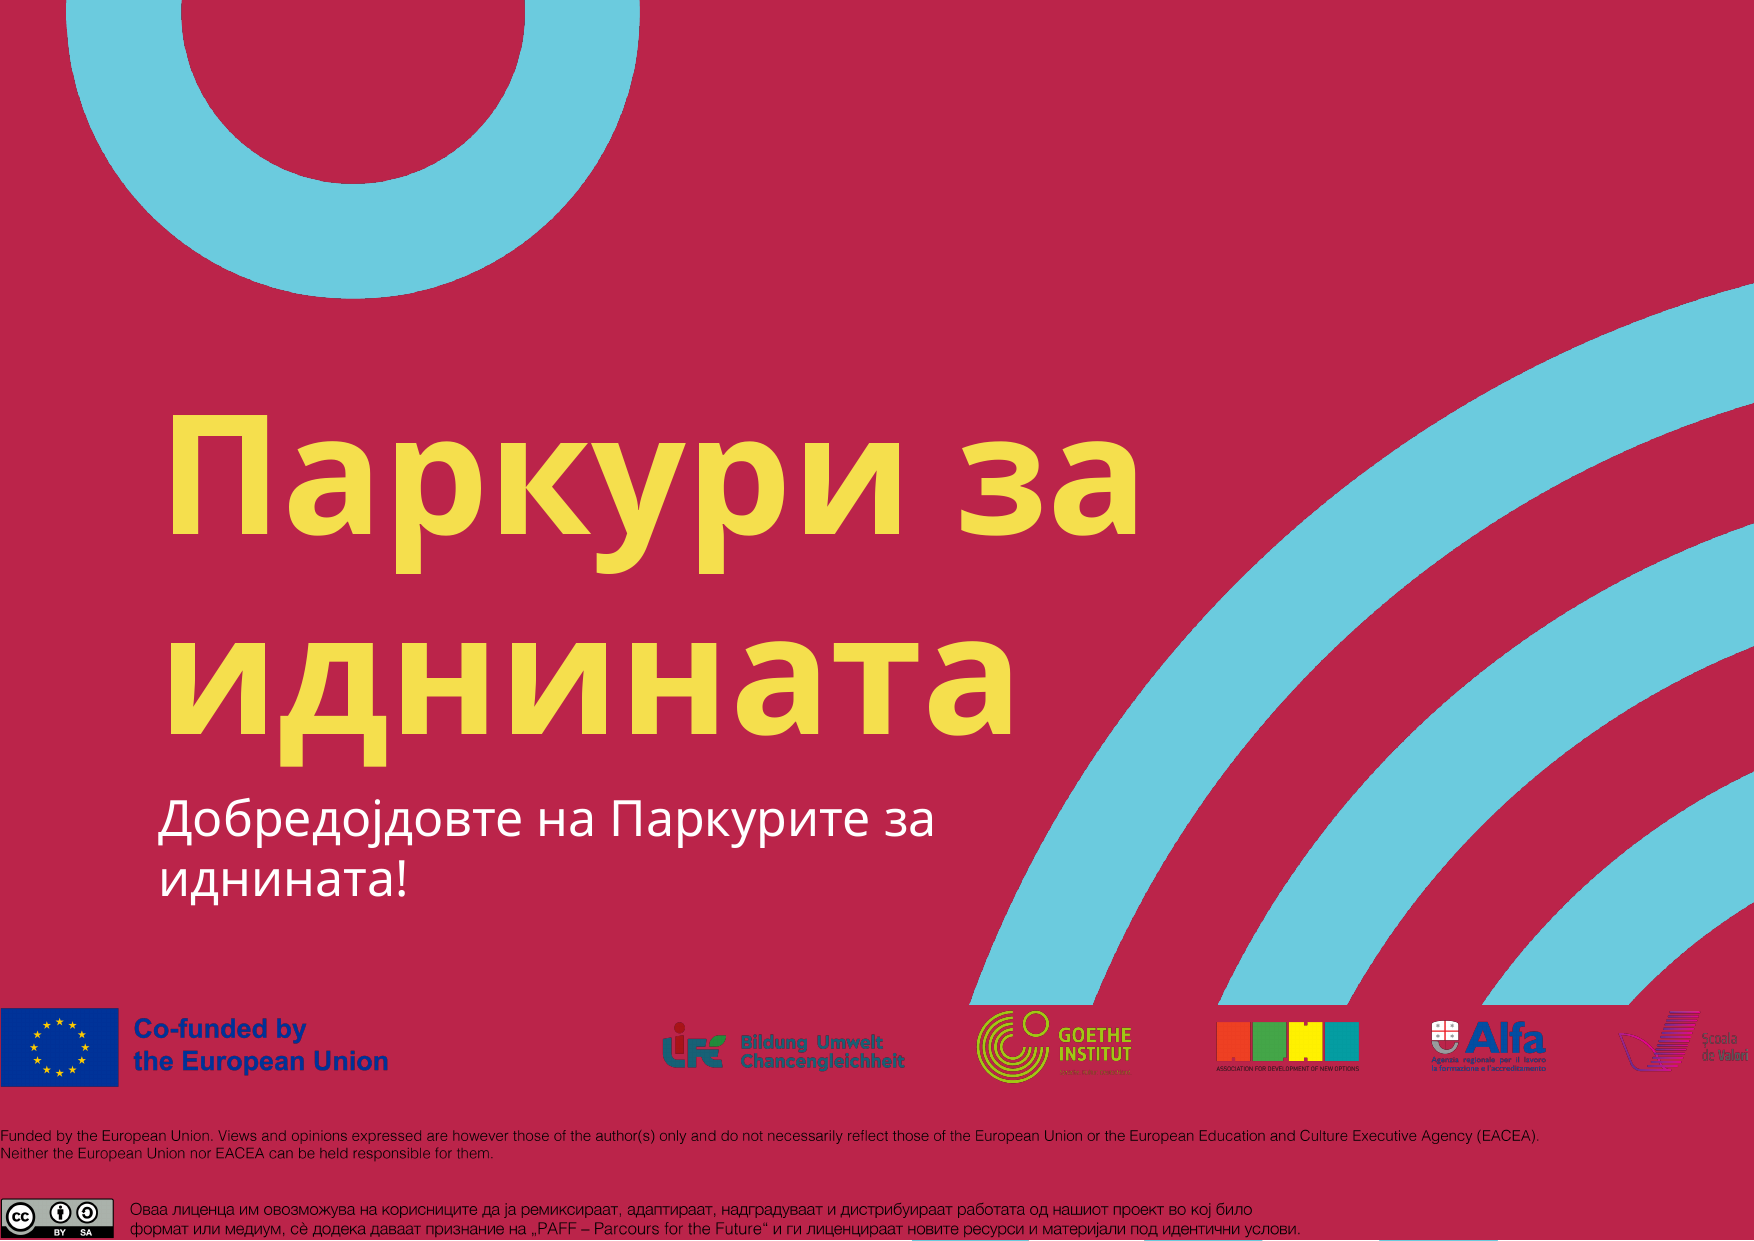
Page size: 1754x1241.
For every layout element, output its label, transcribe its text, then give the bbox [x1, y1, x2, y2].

picture [66, 0, 640, 299]
text_box Добредојдовте на Паркурите за иднината! [143, 779, 902, 914]
picture [0, 244, 1754, 1241]
text_box Паркури за иднината [143, 360, 902, 775]
